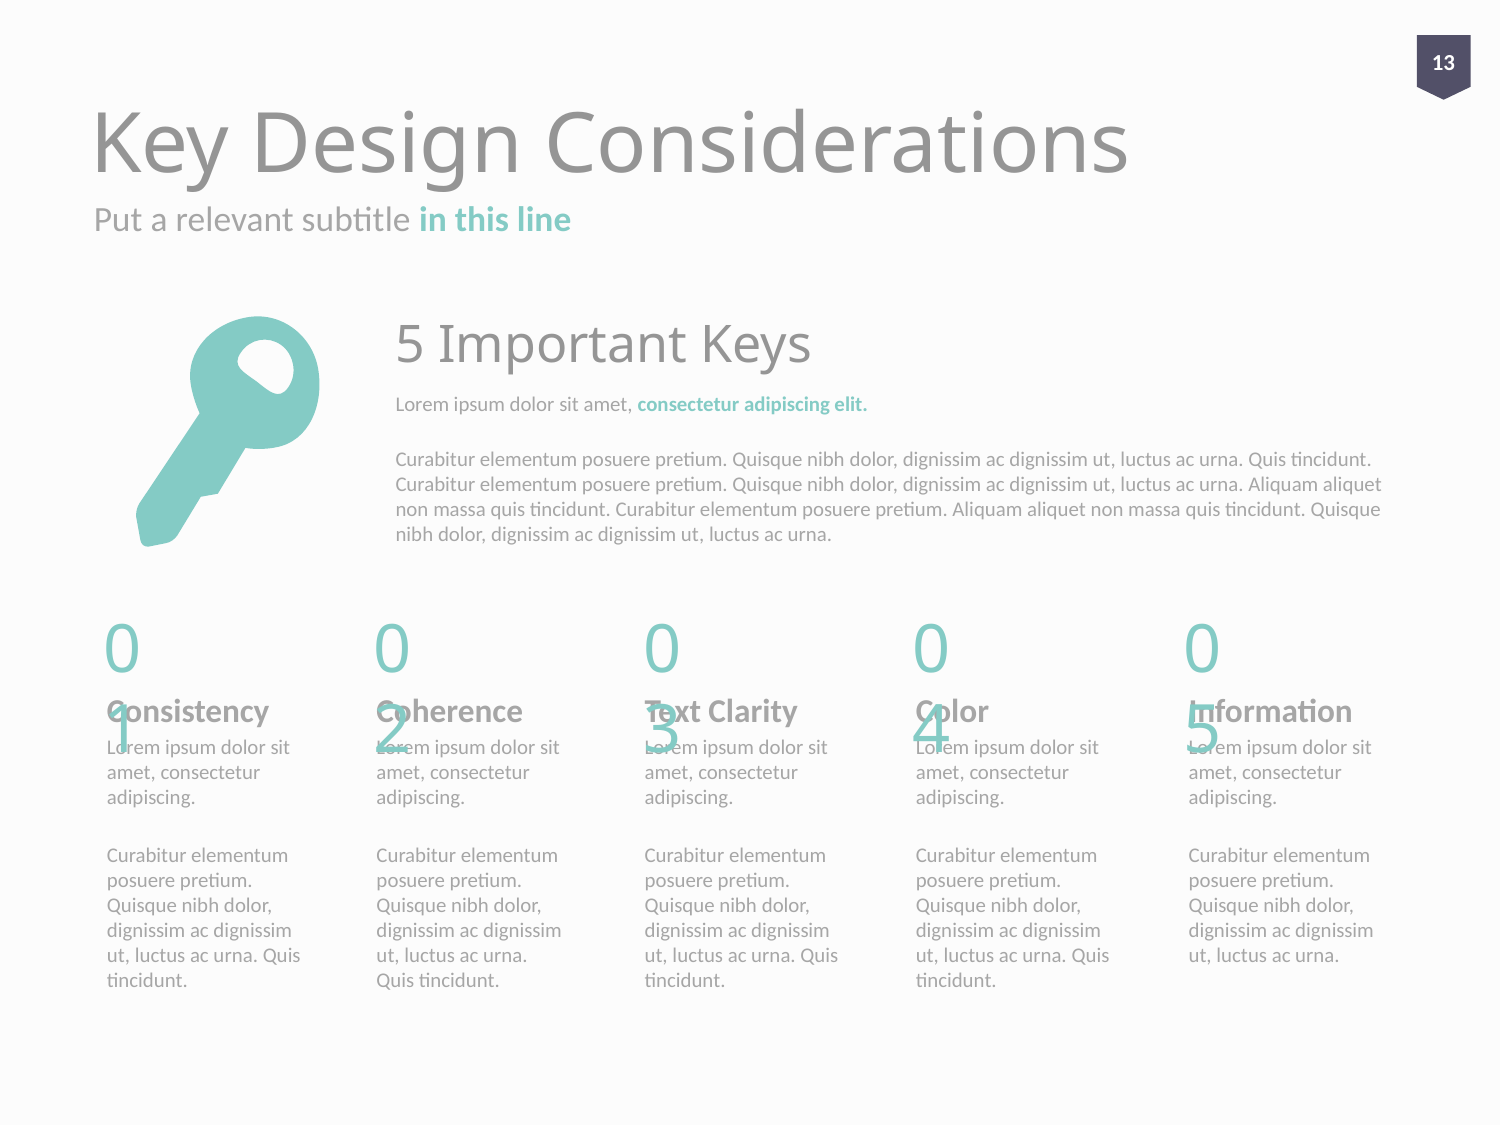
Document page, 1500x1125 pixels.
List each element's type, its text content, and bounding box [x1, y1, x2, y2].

title Key Design Considerations [75, 45, 1425, 233]
text_box 5 Important Keys [380, 277, 854, 406]
text_box 02 [358, 597, 456, 699]
text_box Consistency Lorem ipsum dolor sit amet, consectetur adipiscing. Curabitur elementum posuere pretium. Quisque nibh dolor, dignissim ac dignissim ut, luctus ac urna. Quis tincidunt. [91, 681, 317, 803]
text_box [136, 316, 320, 547]
list Lorem ipsum dolor sit amet, consectetur adipiscing elit. Curabitur elementum posuere pretium. Quisque nibh dolor, dignissim ac dignissim ut, luctus ac urna. Quis tincidunt. Curabitur elementum posuere pretium. Quisque nibh dolor, dignissim ac dignissim ut, luctus ac urna. Aliquam aliquet non massa quis tincidunt. Curabitur elementum posuere pretium. Aliquam aliquet non massa quis tincidunt. Quisque nibh dolor, dignissim ac dignissim ut, luctus ac urna. [380, 383, 1412, 575]
text_box 03 [628, 597, 726, 699]
text_box 01 [88, 597, 187, 699]
text_box 13 [1414, 33, 1473, 102]
text_box Put a relevant subtitle in this line [78, 177, 1429, 257]
text_box Text Clarity Lorem ipsum dolor sit amet, consectetur adipiscing. Curabitur elementum posuere pretium. Quisque nibh dolor, dignissim ac dignissim ut, luctus ac urna. Quis tincidunt. [629, 681, 857, 803]
text_box 05 [1169, 597, 1267, 699]
text_box 04 [897, 597, 995, 699]
text_box Coherence Lorem ipsum dolor sit amet, consectetur adipiscing. Curabitur elementum posuere pretium. Quisque nibh dolor, dignissim ac dignissim ut, luctus ac urna. Quis tincidunt. [361, 681, 585, 803]
text_box Color Lorem ipsum dolor sit amet, consectetur adipiscing. Curabitur elementum posuere pretium. Quisque nibh dolor, dignissim ac dignissim ut, luctus ac urna. Quis tincidunt. [900, 681, 1129, 803]
text_box Information Lorem ipsum dolor sit amet, consectetur adipiscing. Curabitur elementum posuere pretium. Quisque nibh dolor, dignissim ac dignissim ut, luctus ac urna. [1173, 681, 1403, 803]
